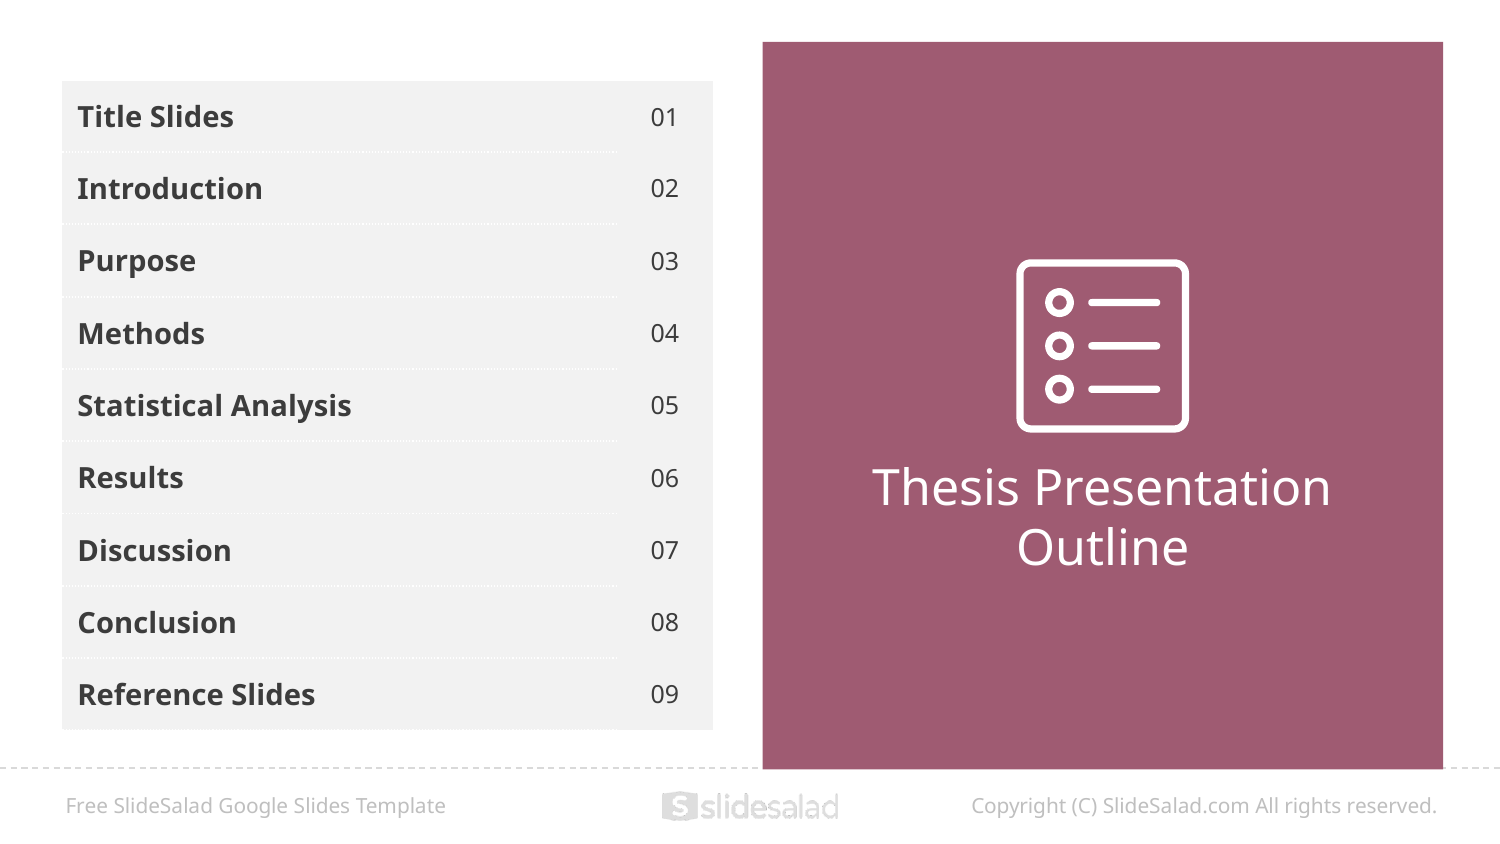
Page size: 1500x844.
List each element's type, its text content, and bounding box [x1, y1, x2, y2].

table_cell Discussion [62, 513, 617, 586]
table_cell 08 [617, 586, 713, 658]
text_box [1016, 259, 1190, 433]
table_header 01 [617, 81, 713, 152]
table_cell Reference Slides [62, 658, 617, 730]
table_cell 06 [617, 441, 713, 513]
table_cell Purpose [62, 224, 617, 297]
table_cell Conclusion [62, 586, 617, 658]
text_box [762, 41, 1444, 770]
table_cell 04 [617, 297, 713, 369]
picture [662, 791, 838, 823]
table_cell 02 [617, 152, 713, 224]
table_cell 07 [617, 513, 713, 586]
table_cell 09 [617, 658, 713, 730]
table_header Title Slides [62, 81, 617, 152]
table_cell Statistical Analysis [62, 369, 617, 441]
table_cell Results [62, 441, 617, 513]
table_cell Methods [62, 297, 617, 369]
table_cell Introduction [62, 152, 617, 224]
text_box Thesis Presentation Outline [827, 455, 1378, 576]
table_cell 05 [617, 369, 713, 441]
table_cell 03 [617, 224, 713, 297]
